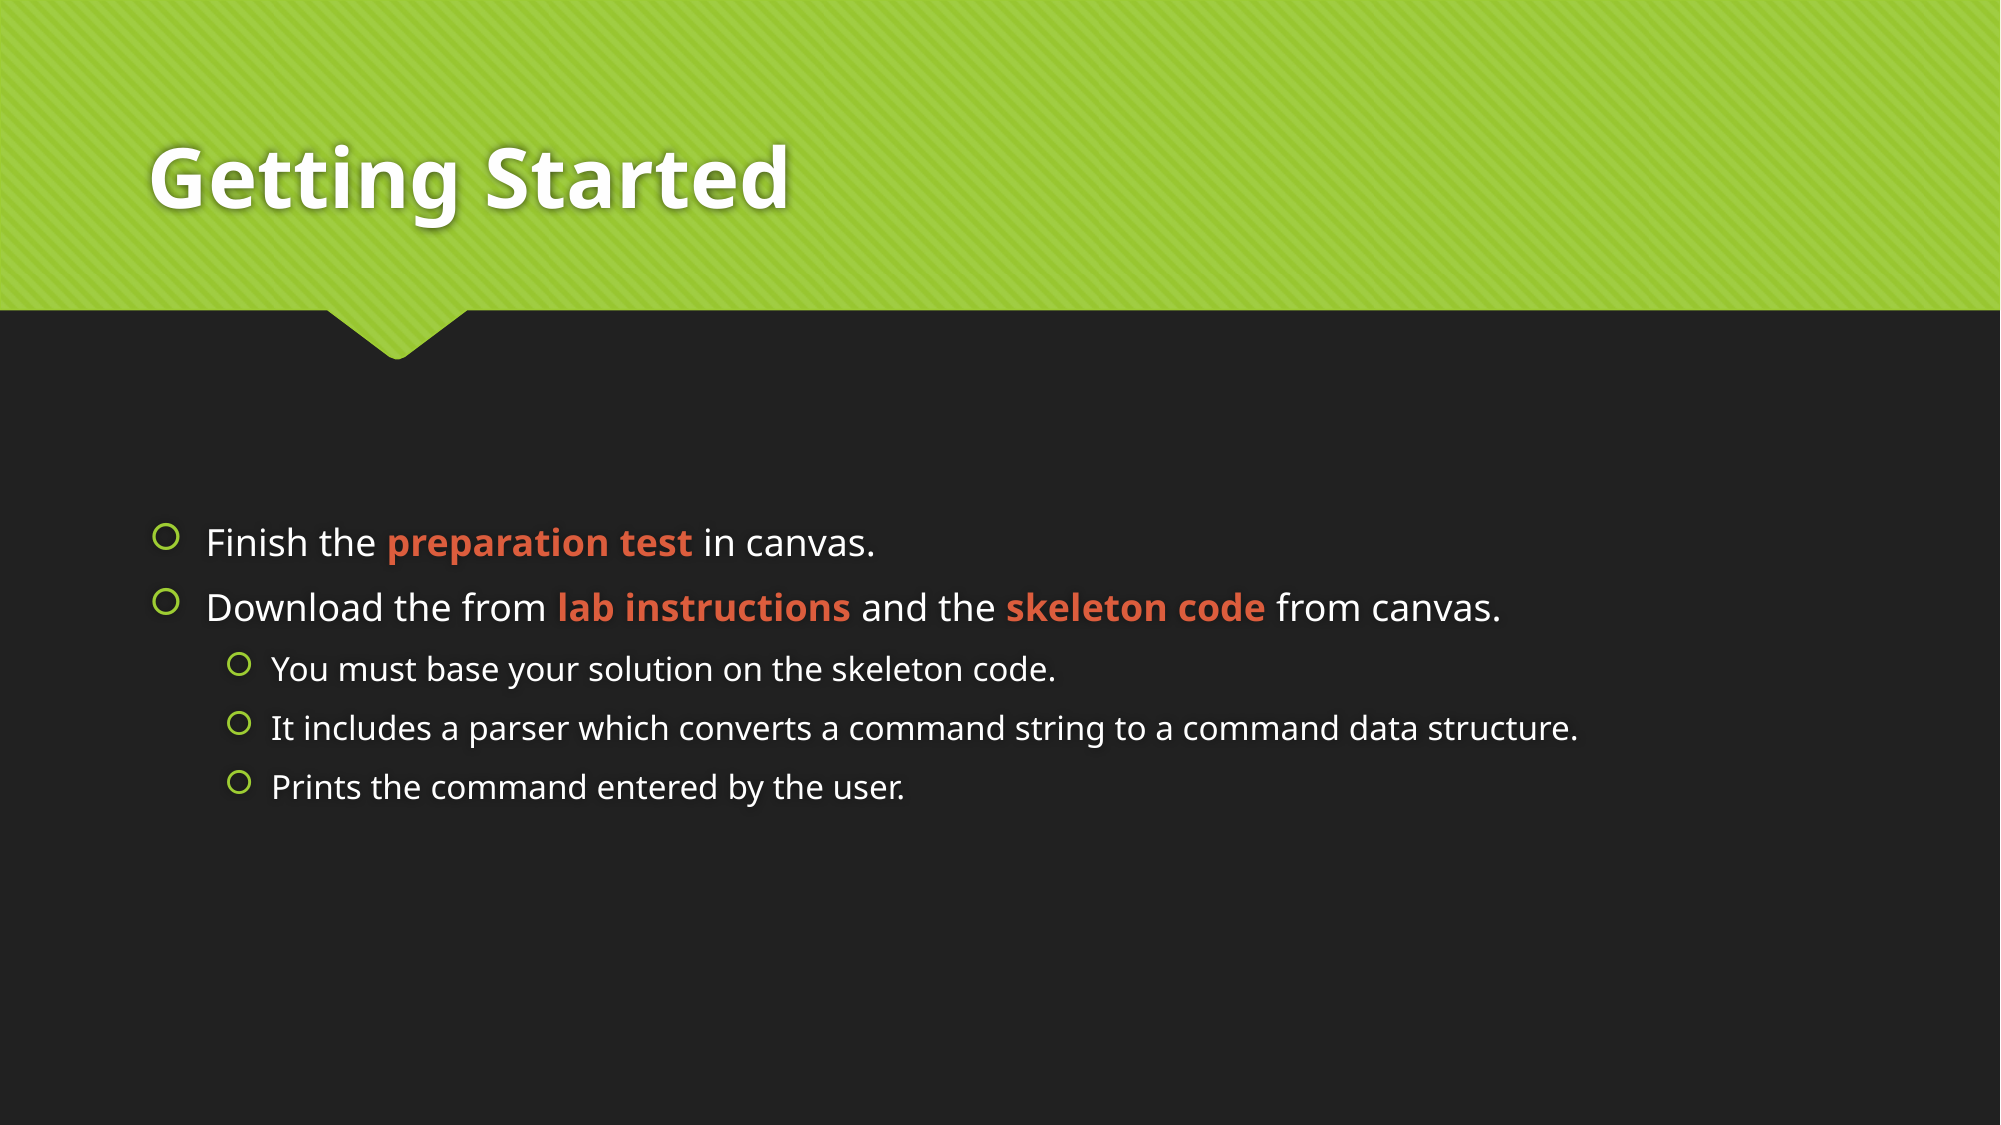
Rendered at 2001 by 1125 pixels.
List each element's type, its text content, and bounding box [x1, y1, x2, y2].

list Finish the preparation test in canvas. Download the from lab instructions and the skeleton code from canvas. You must base your solution on the skeleton code. It includes a parser which converts a command string to a command data structure. Prints the command entered by the user. [134, 364, 1866, 962]
title Getting Started [132, 73, 1868, 233]
